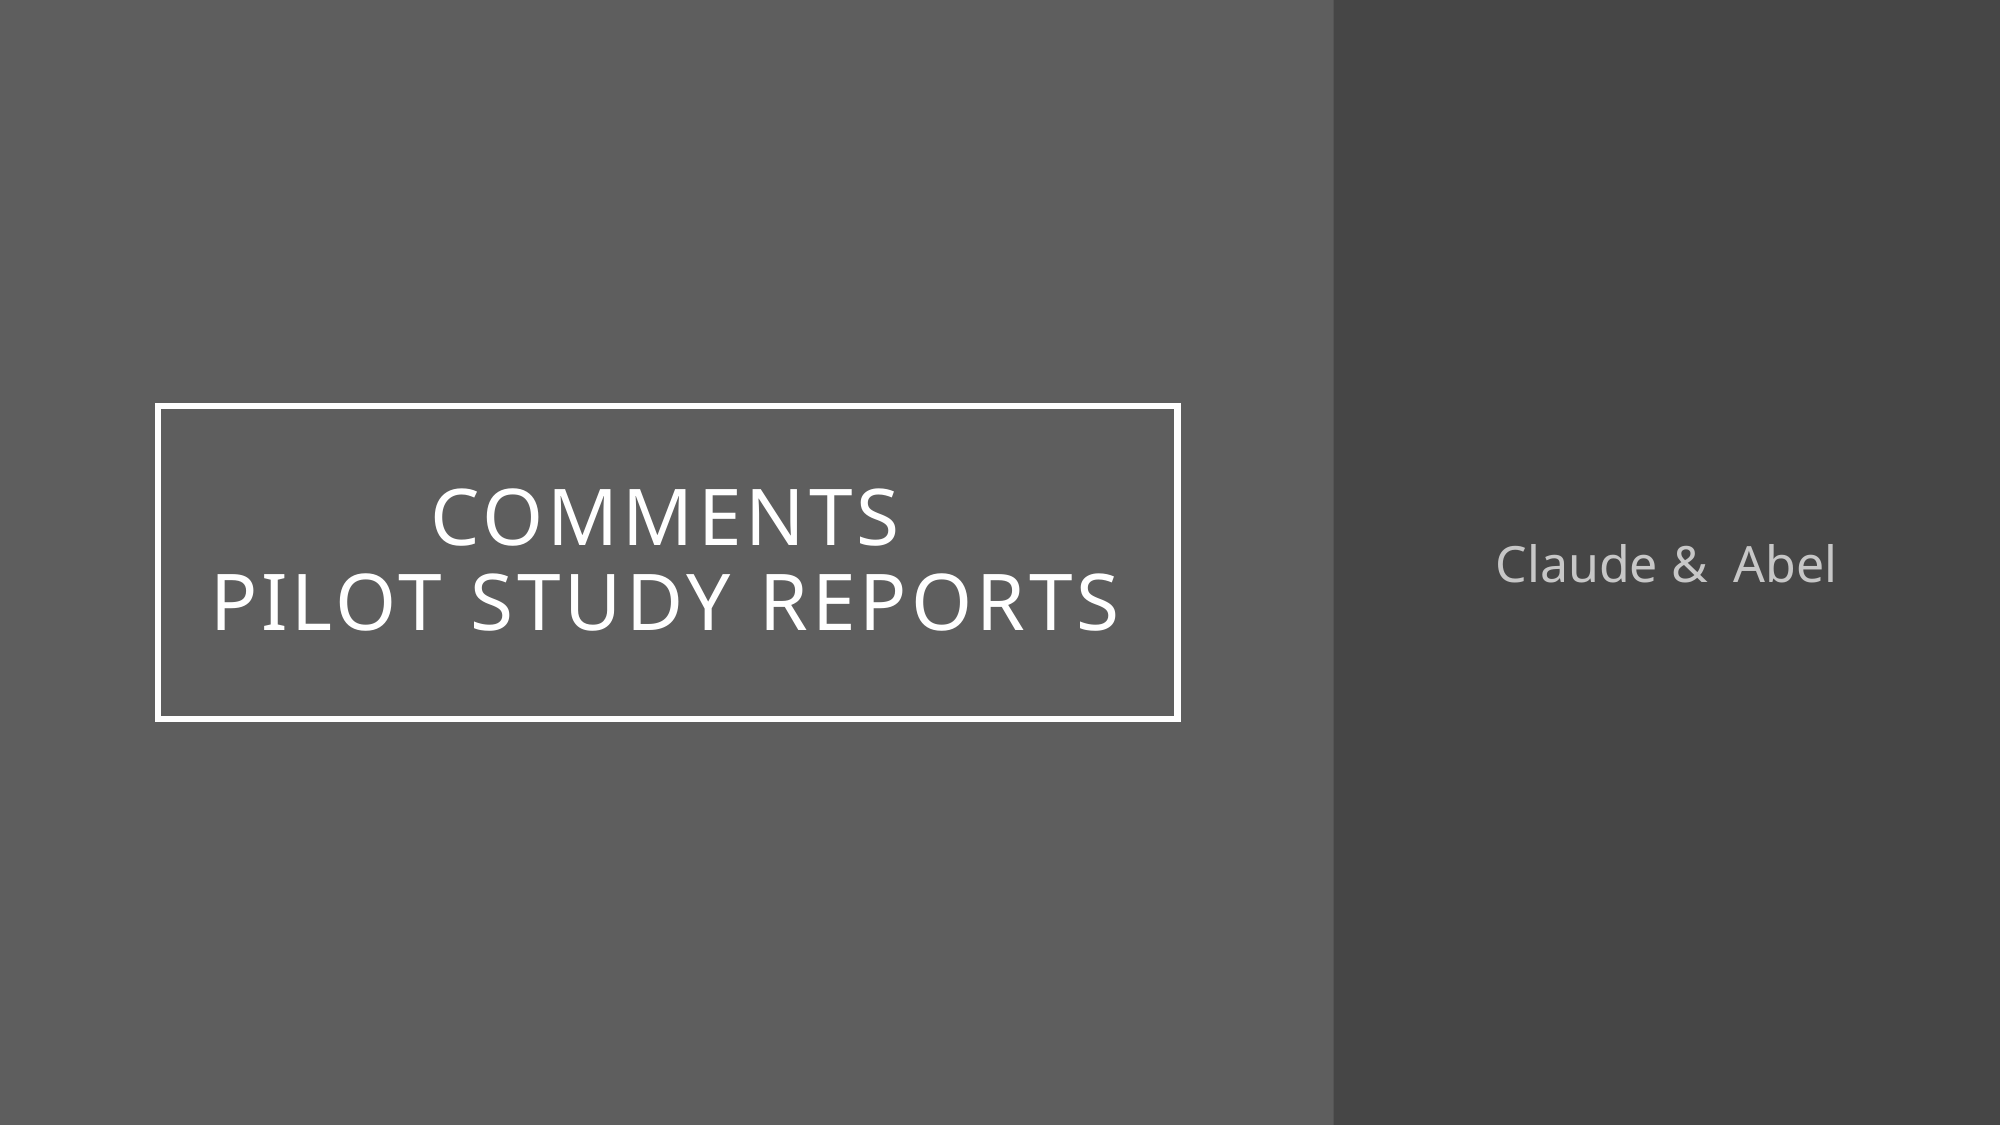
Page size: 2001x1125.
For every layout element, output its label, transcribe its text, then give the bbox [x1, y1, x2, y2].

subtitle Claude & Abel [1399, 356, 1934, 769]
title Comments Pilot Study Reports [155, 403, 1181, 722]
text_box [1333, 0, 2000, 1125]
